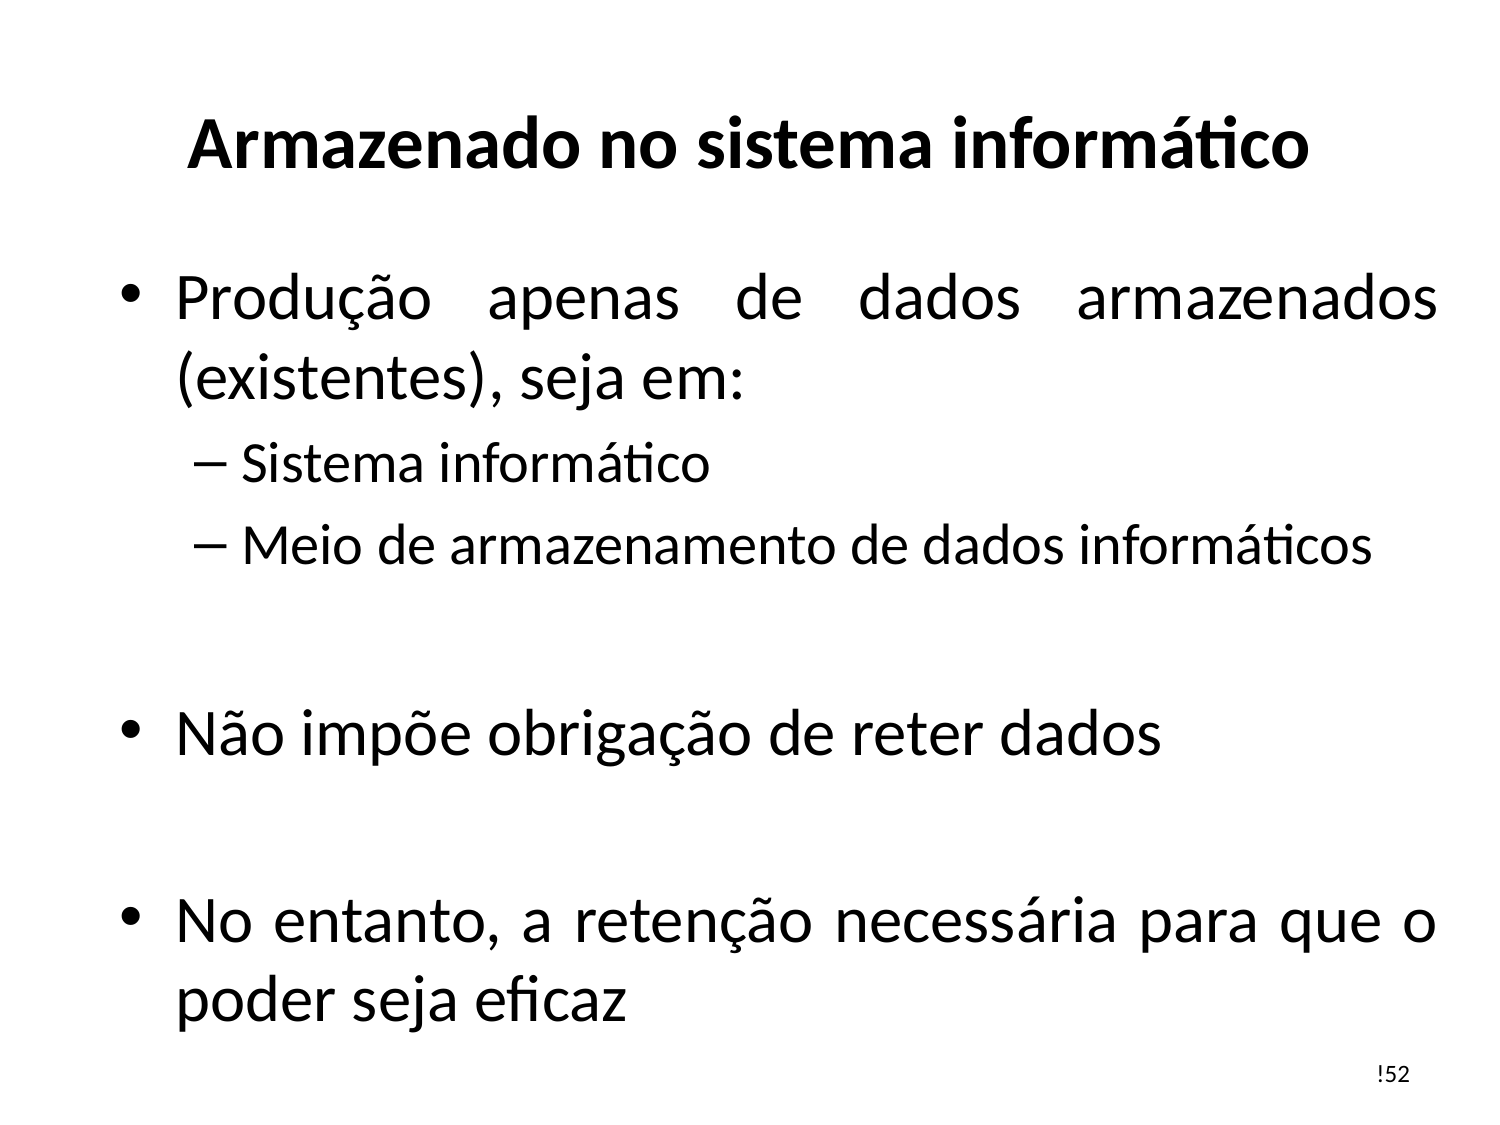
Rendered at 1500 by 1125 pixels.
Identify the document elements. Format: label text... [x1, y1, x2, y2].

title Armazenado no sistema informático [74, 44, 1426, 233]
list Produção apenas de dados armazenados (existentes), seja em: Sistema informático Meio de armazenamento de dados informáticos Não impõe obrigação de reter dados No entanto, a retenção necessária para que o poder seja eficaz [103, 244, 1455, 988]
slide_number !52 [1074, 1042, 1425, 1103]
